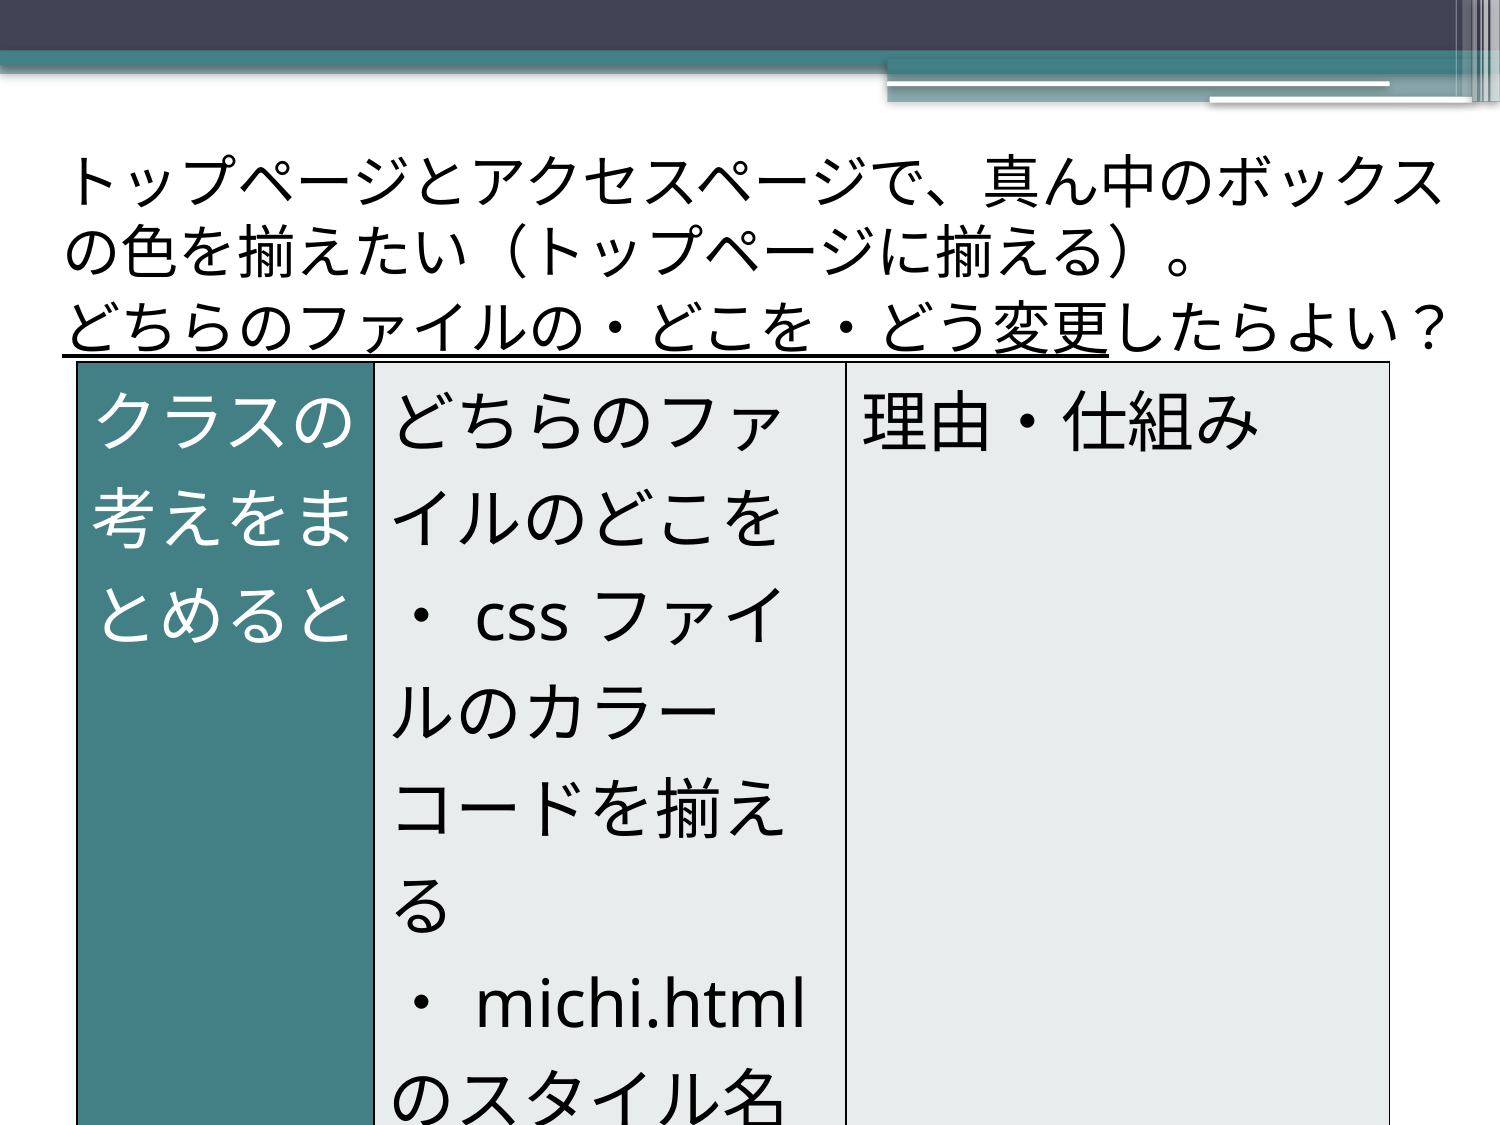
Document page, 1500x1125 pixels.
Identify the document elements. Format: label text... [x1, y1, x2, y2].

table_header 理由・仕組み [847, 363, 1389, 1125]
table_header どちらのファイルのどこを ・cssファイルのカラーコードを揃える ・michi.htmlのスタイル名をboxmainAに揃える [375, 363, 845, 1125]
table_header クラスの考えをまとめると [78, 363, 373, 1125]
list トップページとアクセスページで、真ん中のボックスの色を揃えたい（トップページに揃える）。 どちらのファイルの・どこを・どう変更したらよい？ [29, 137, 1500, 457]
